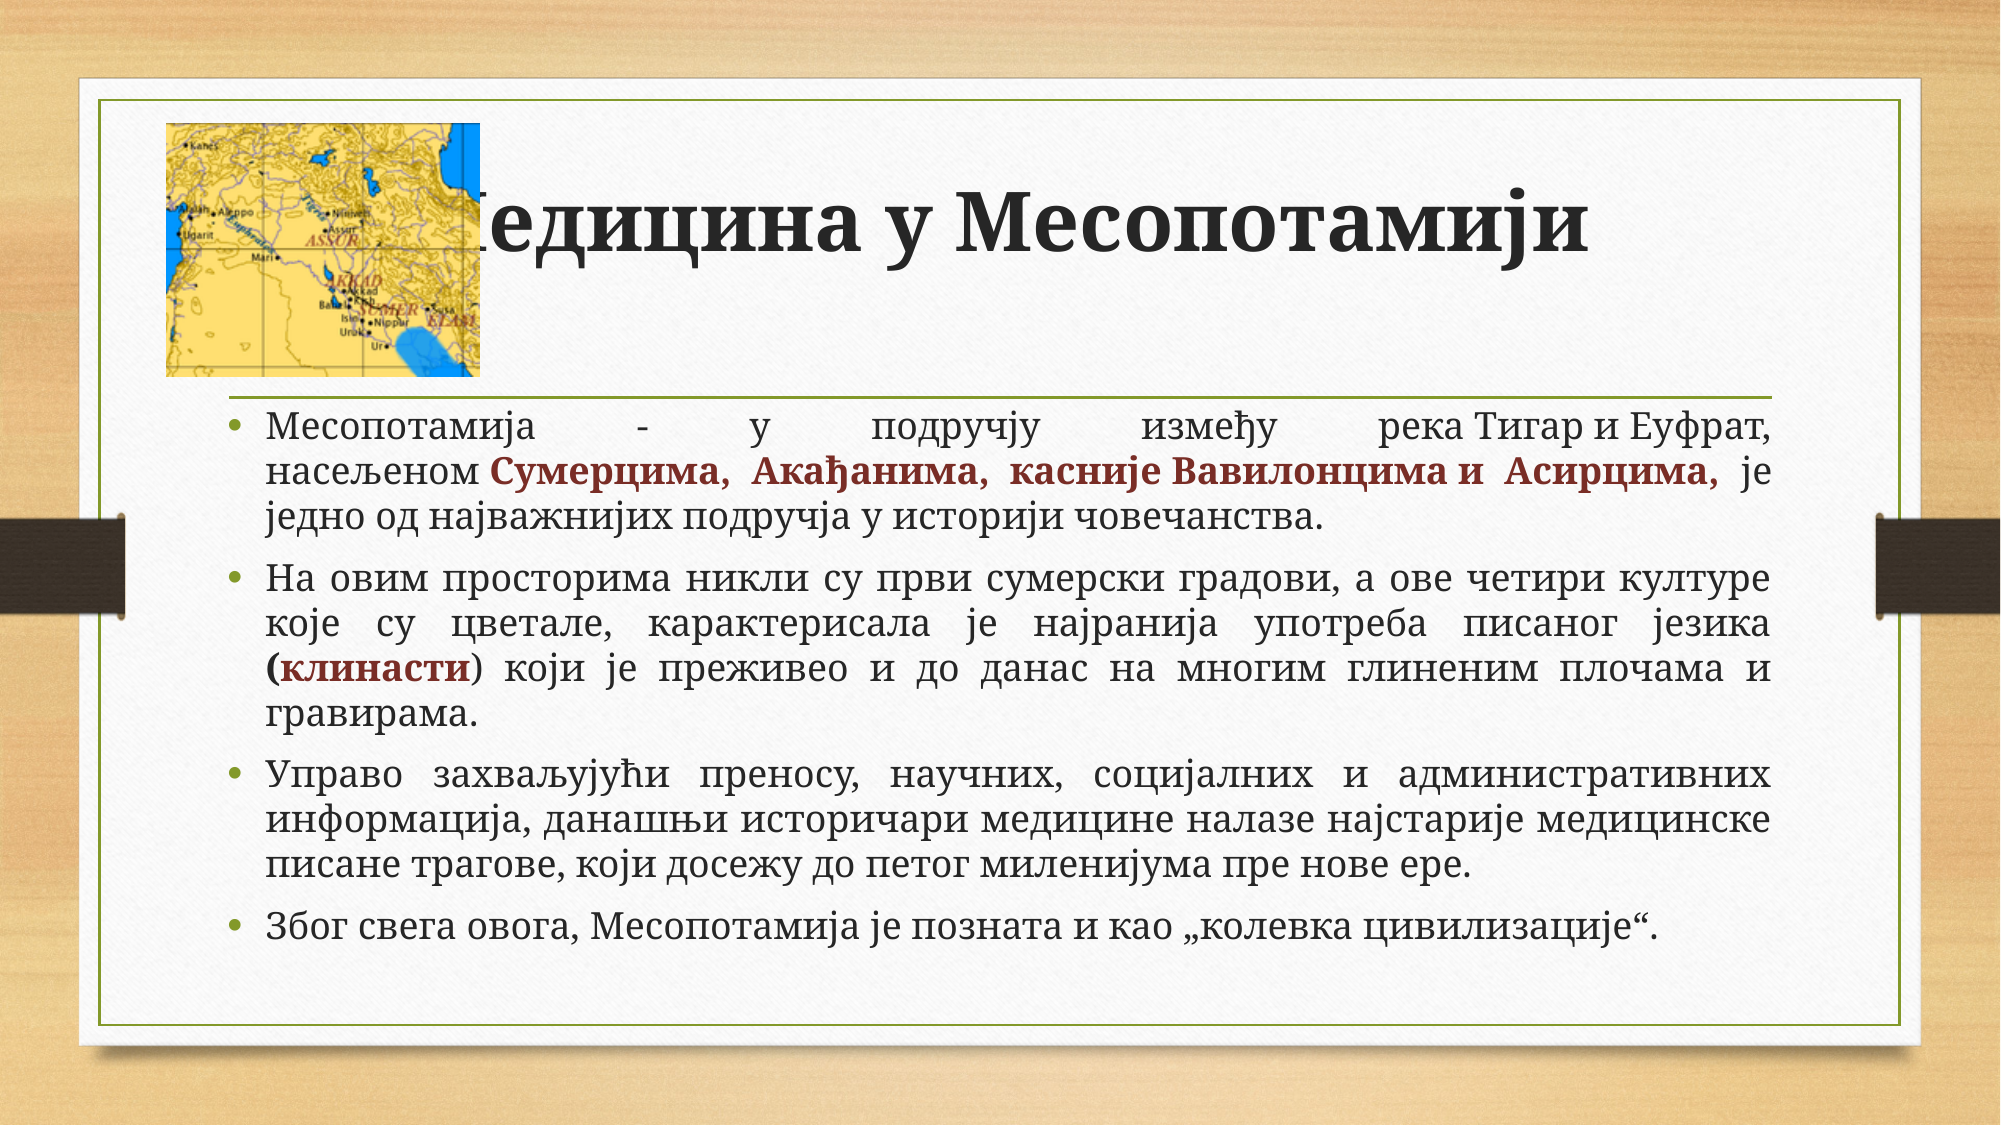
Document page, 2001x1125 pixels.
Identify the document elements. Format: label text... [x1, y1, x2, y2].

picture [0, 0, 2001, 1125]
list Месопотамија - у подручју између река Тигар и Еуфрат, насељеном Сумерцима, Акађанима, касније Вавилонцима и Асирцима, је једно од најважнијих подручја у историји човечанства. На овим просторима никли су први сумерски градови, а ове четири културе које су цветале, карактерисала је најранија употреба писаног језика (клинасти) који је преживео и до данас на многим глиненим плочама и гравирама. Управо захваљујући преносу, научних, социјалних и административних информација, данашњи историчари медицине налазе најстарије медицинске писане трагове, који досежу до петог миленијума пре нове ере. Због свега овога, Месопотамија је позната и као „колевка цивилизације“. [212, 394, 1788, 964]
title Медицина у Месопотамији [480, 161, 1788, 375]
